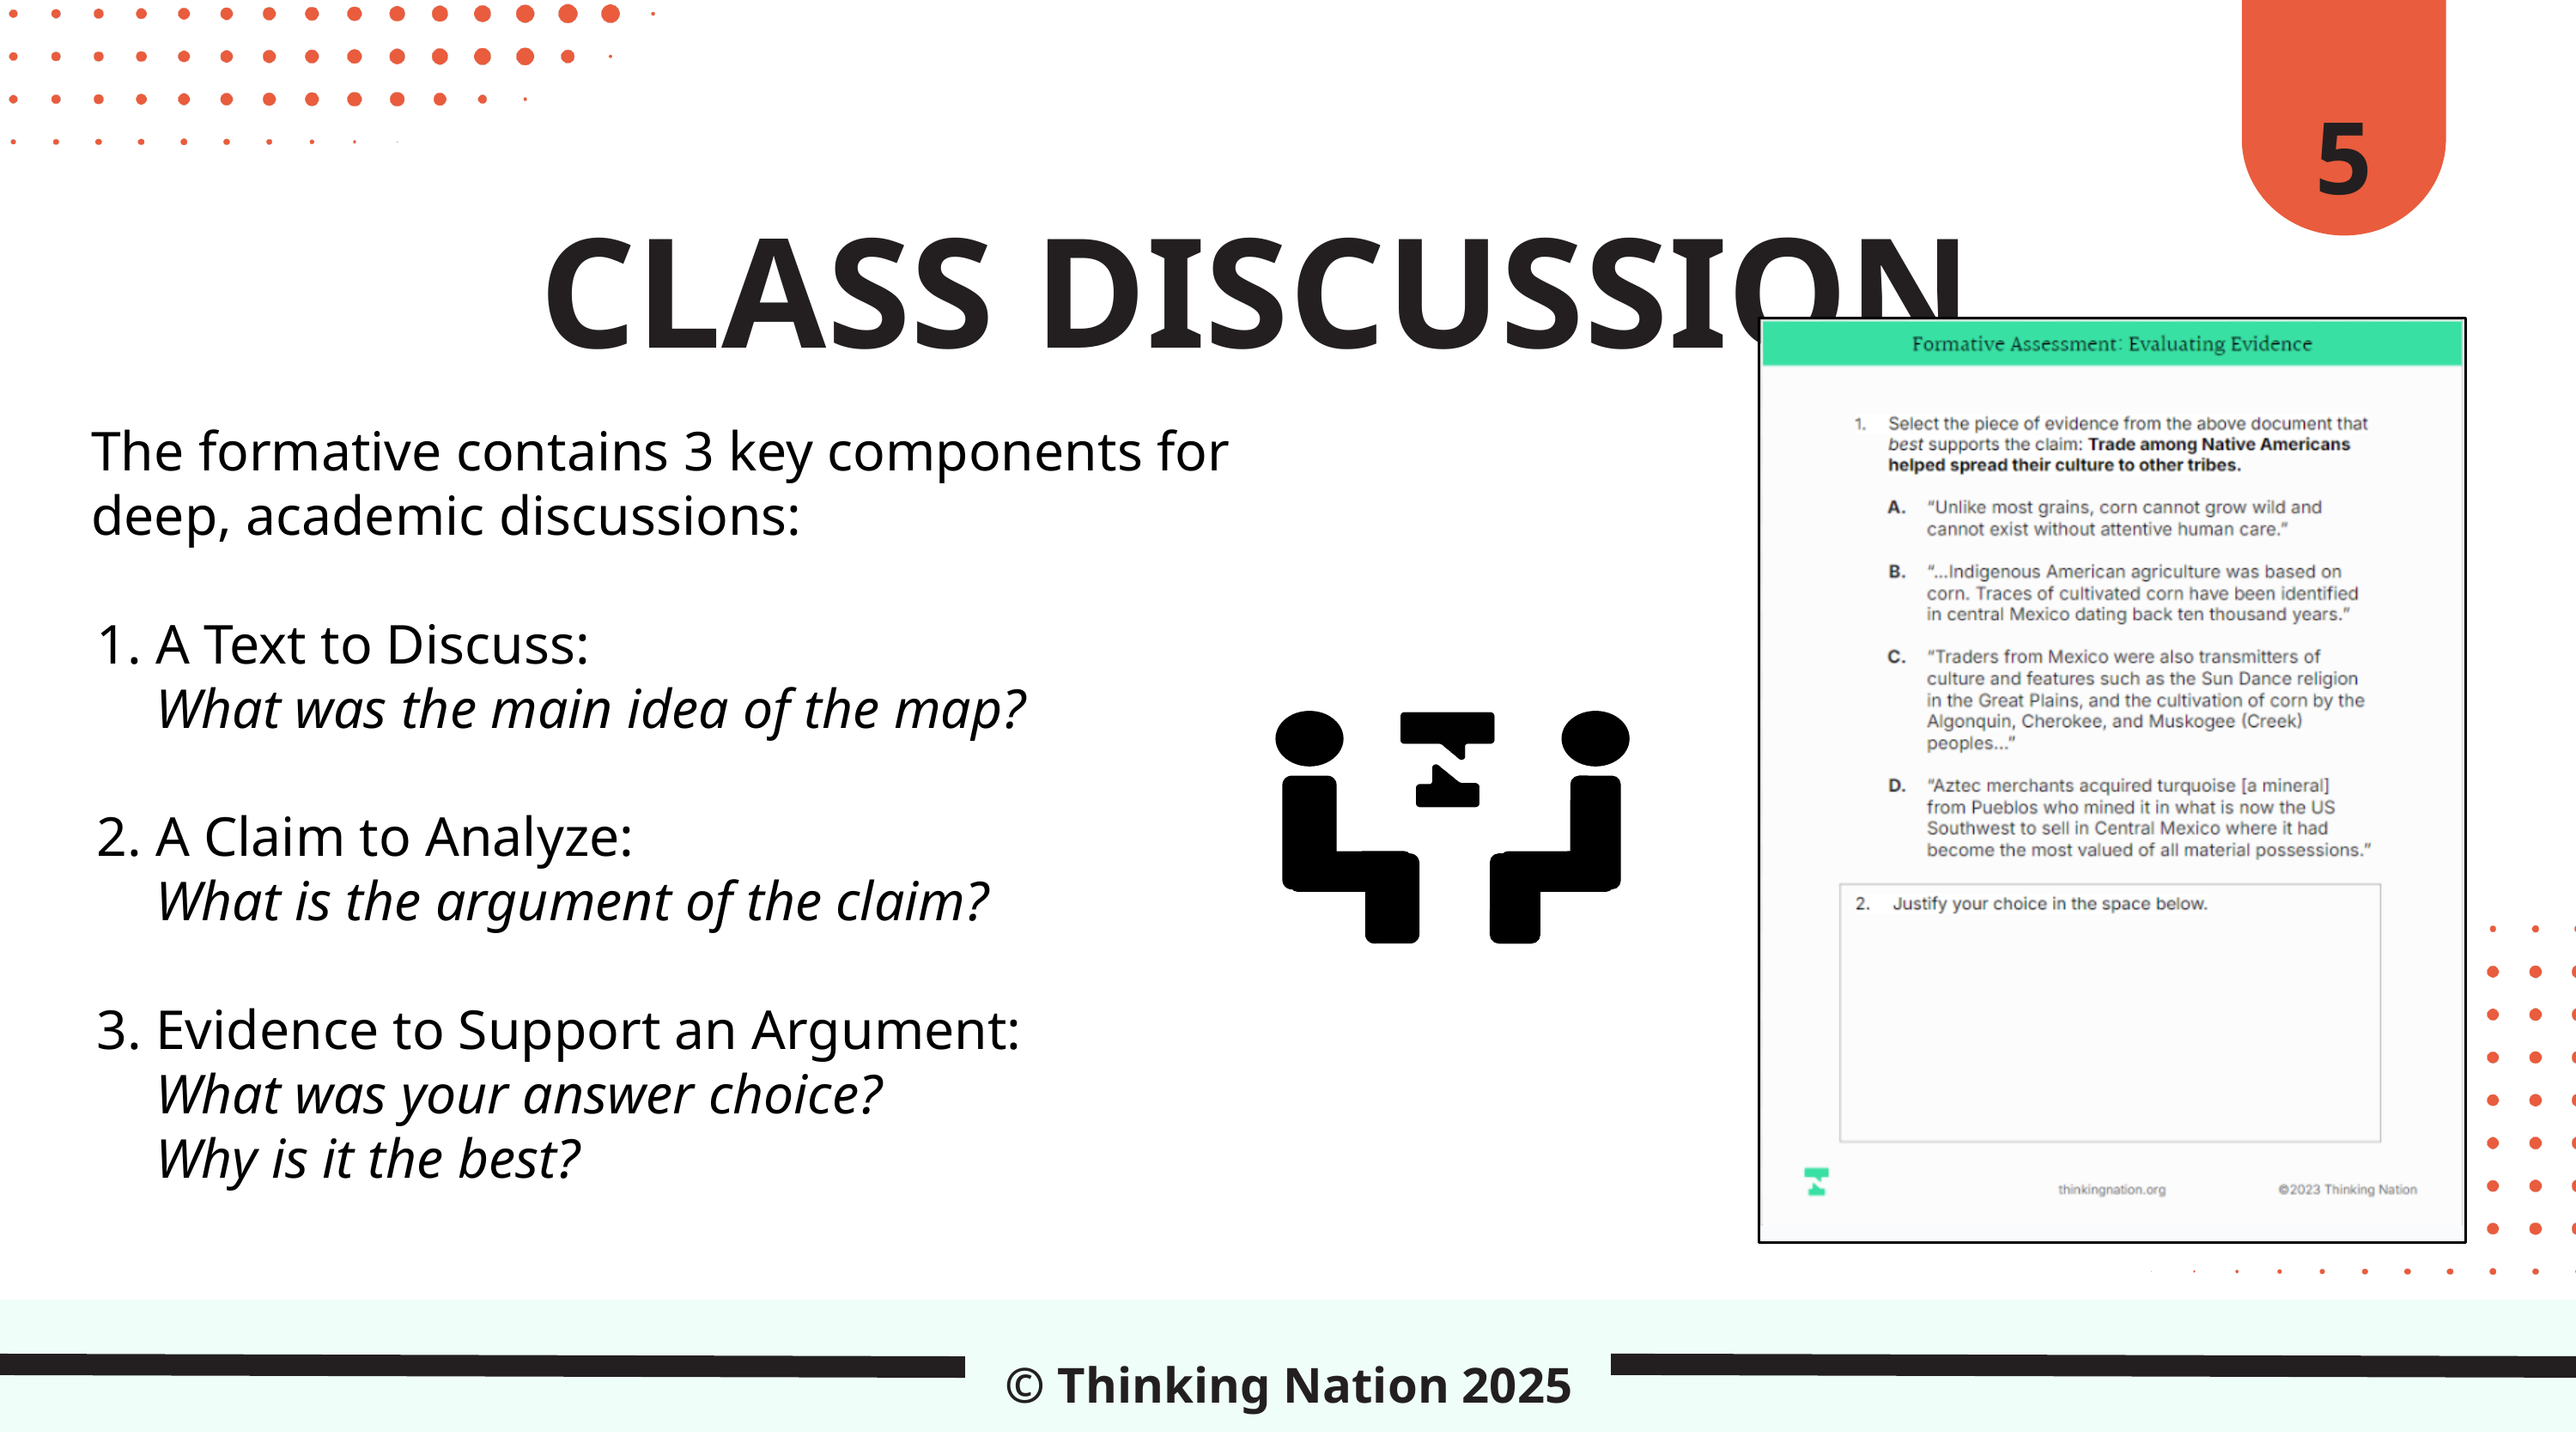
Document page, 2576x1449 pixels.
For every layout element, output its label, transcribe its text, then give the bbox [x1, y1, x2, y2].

text_box [1938, 925, 2576, 1275]
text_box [1275, 693, 1630, 943]
text_box [0, 0, 660, 145]
picture [1760, 319, 2464, 1242]
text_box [2233, 0, 2455, 236]
text_box The formative contains 3 key components for deep, academic discussions: A Text to Discuss: What was the main idea of the map? A Claim to Analyze: What is the argument of the claim? Evidence to Support an Argument: What was your answer choice? Why is it the best? [78, 403, 1289, 1275]
text_box CLASS DISCUSSION [21, 123, 2490, 379]
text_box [0, 1299, 2576, 1433]
